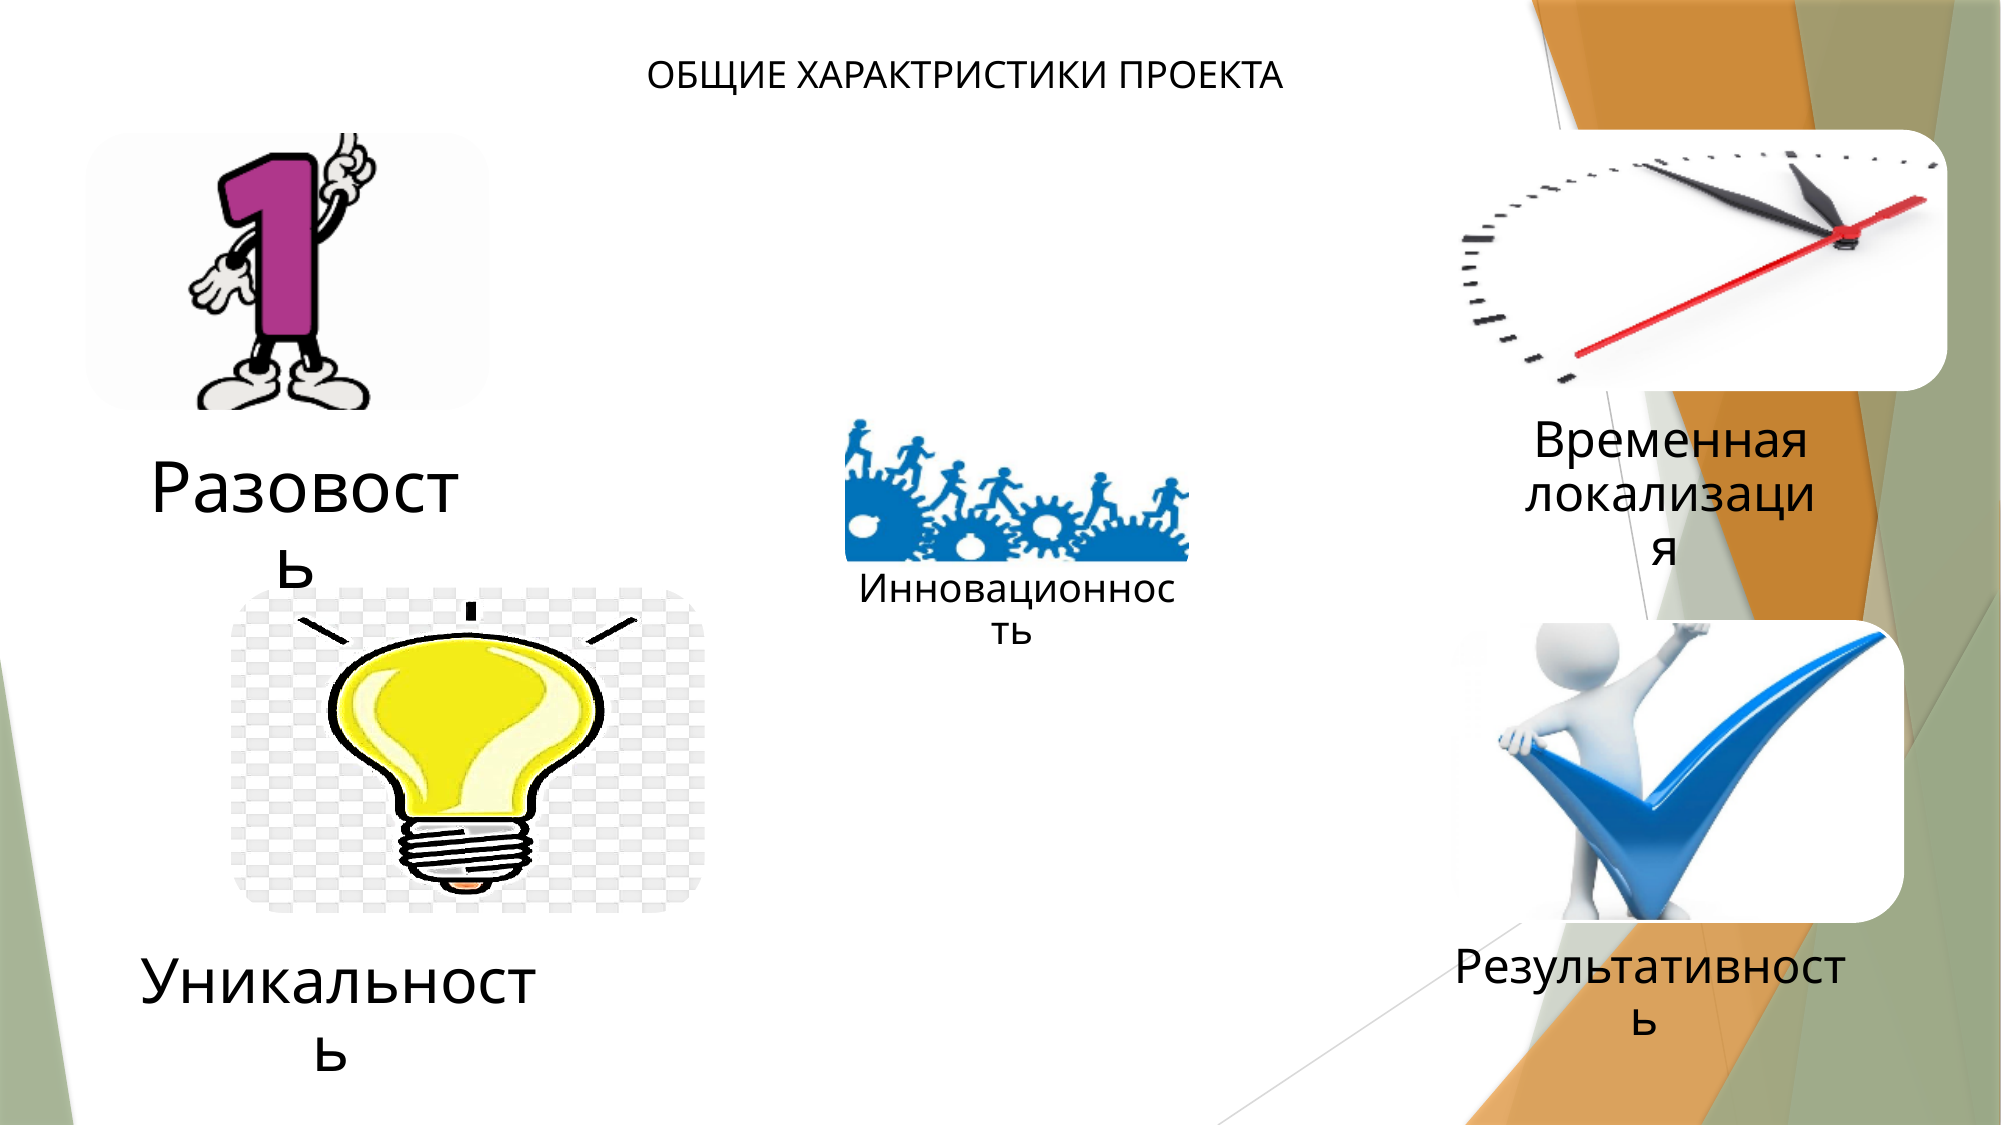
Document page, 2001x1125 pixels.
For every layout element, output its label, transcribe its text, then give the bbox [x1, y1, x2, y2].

text_box ОБЩИЕ ХАРАКТРИСТИКИ ПРОЕКТА [631, 43, 1651, 104]
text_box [1396, 130, 1947, 523]
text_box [654, 388, 1380, 690]
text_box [0, 585, 707, 1093]
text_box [29, 130, 581, 563]
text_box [1375, 602, 1926, 1036]
